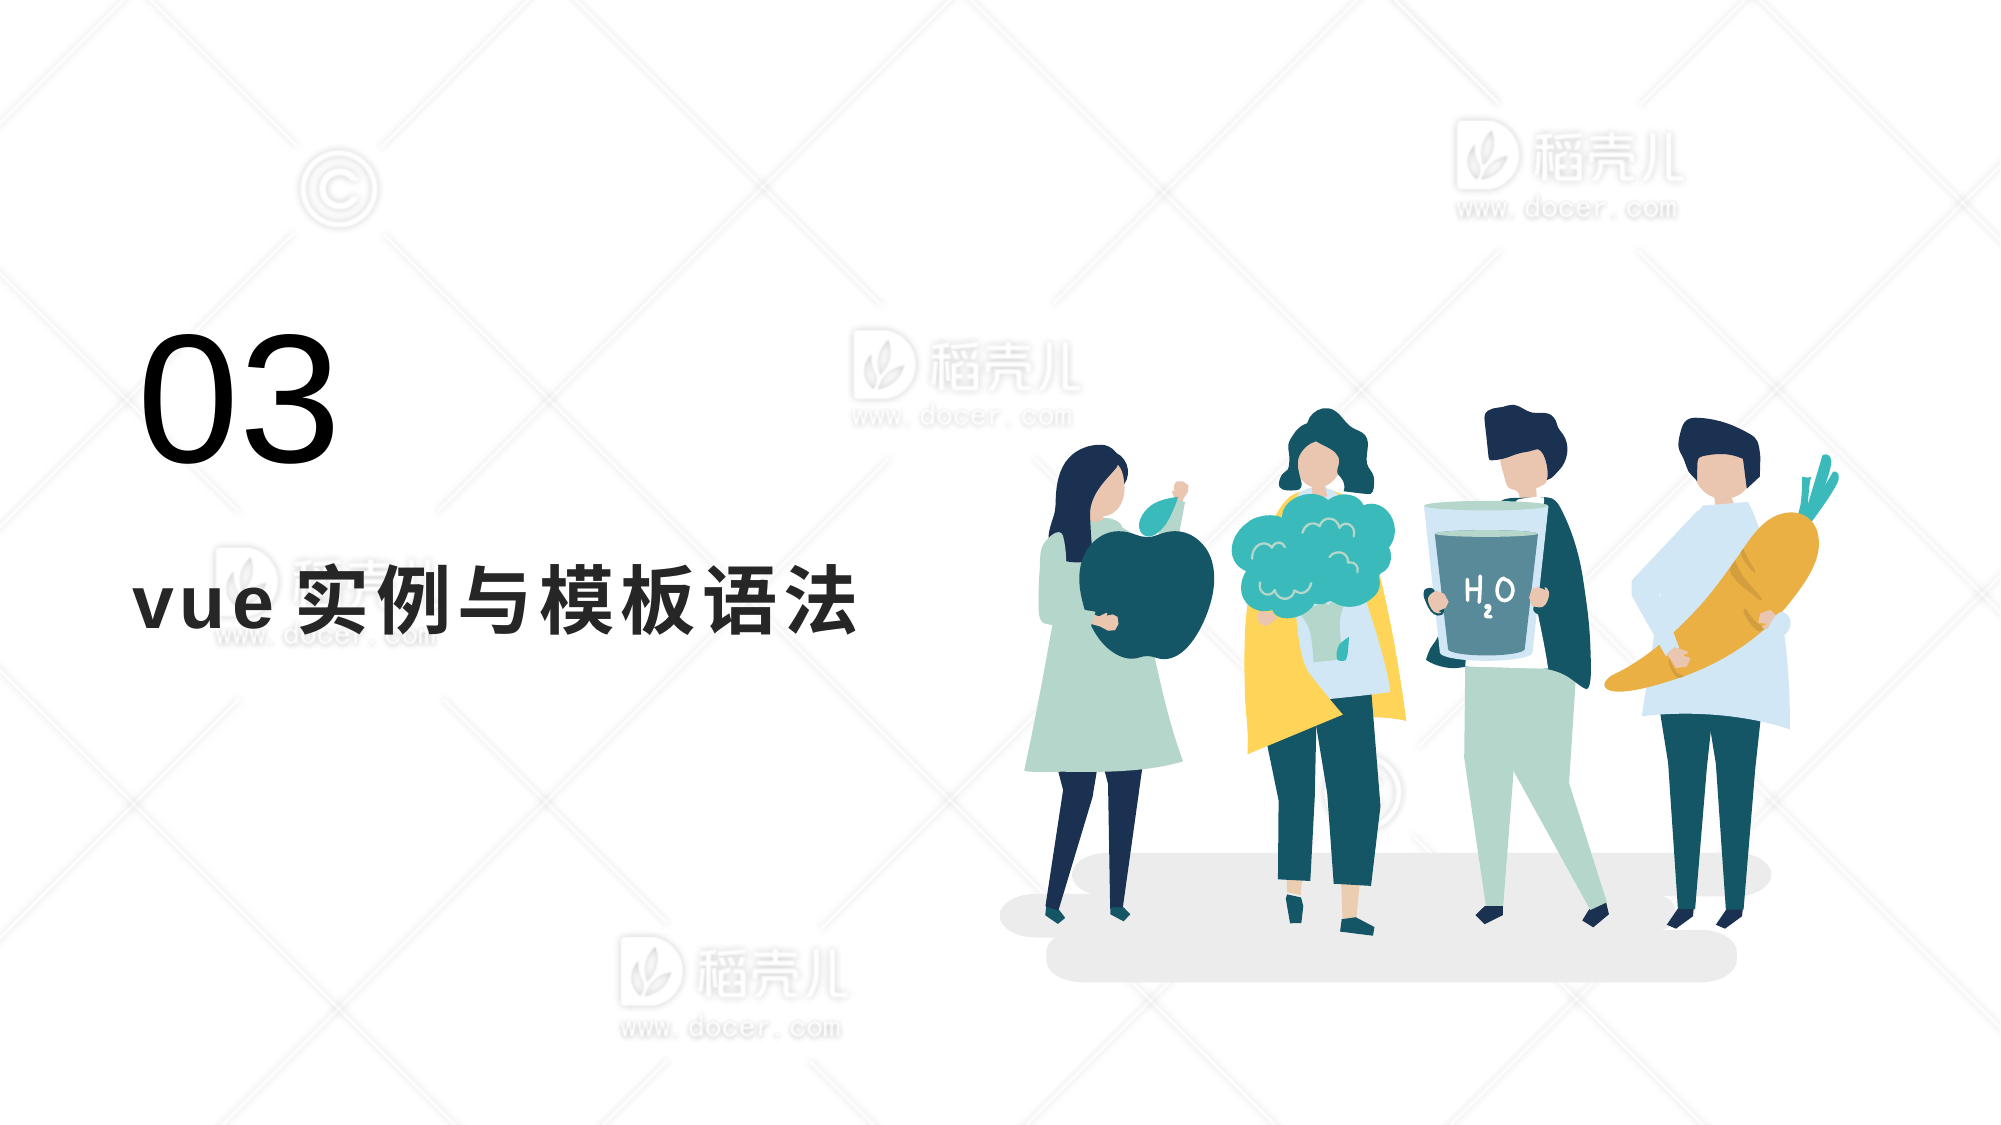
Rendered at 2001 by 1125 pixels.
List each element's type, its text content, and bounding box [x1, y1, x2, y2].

text_box 03 [85, 259, 394, 520]
picture [0, 0, 2001, 1125]
title vue实例与模板语法 [117, 485, 957, 644]
